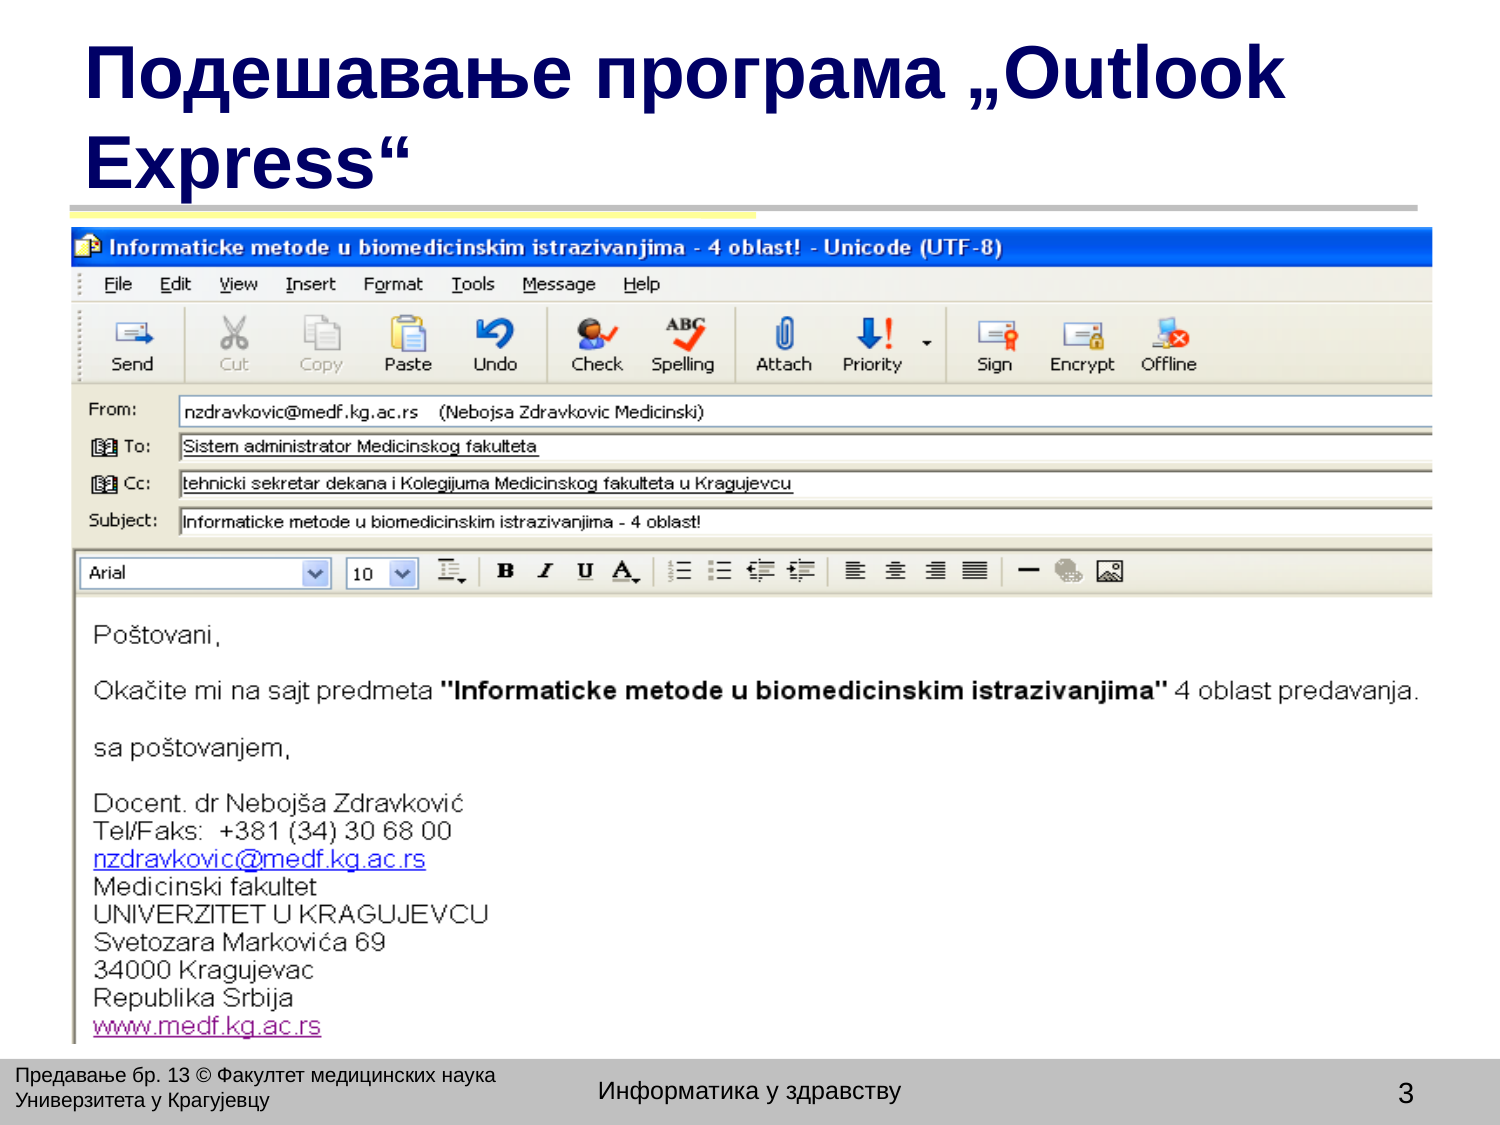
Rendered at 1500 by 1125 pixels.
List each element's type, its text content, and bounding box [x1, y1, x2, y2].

slide_number 3 [1079, 1066, 1430, 1125]
slide_number Предавање бр. 13 © Факултет медицинских наука Универзитета у Крагујевцу [0, 1053, 617, 1108]
title Подешавање програма „Outlook Express“ [69, 19, 1426, 208]
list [71, 227, 1433, 1045]
footer Информатика у здравству [512, 1066, 988, 1125]
